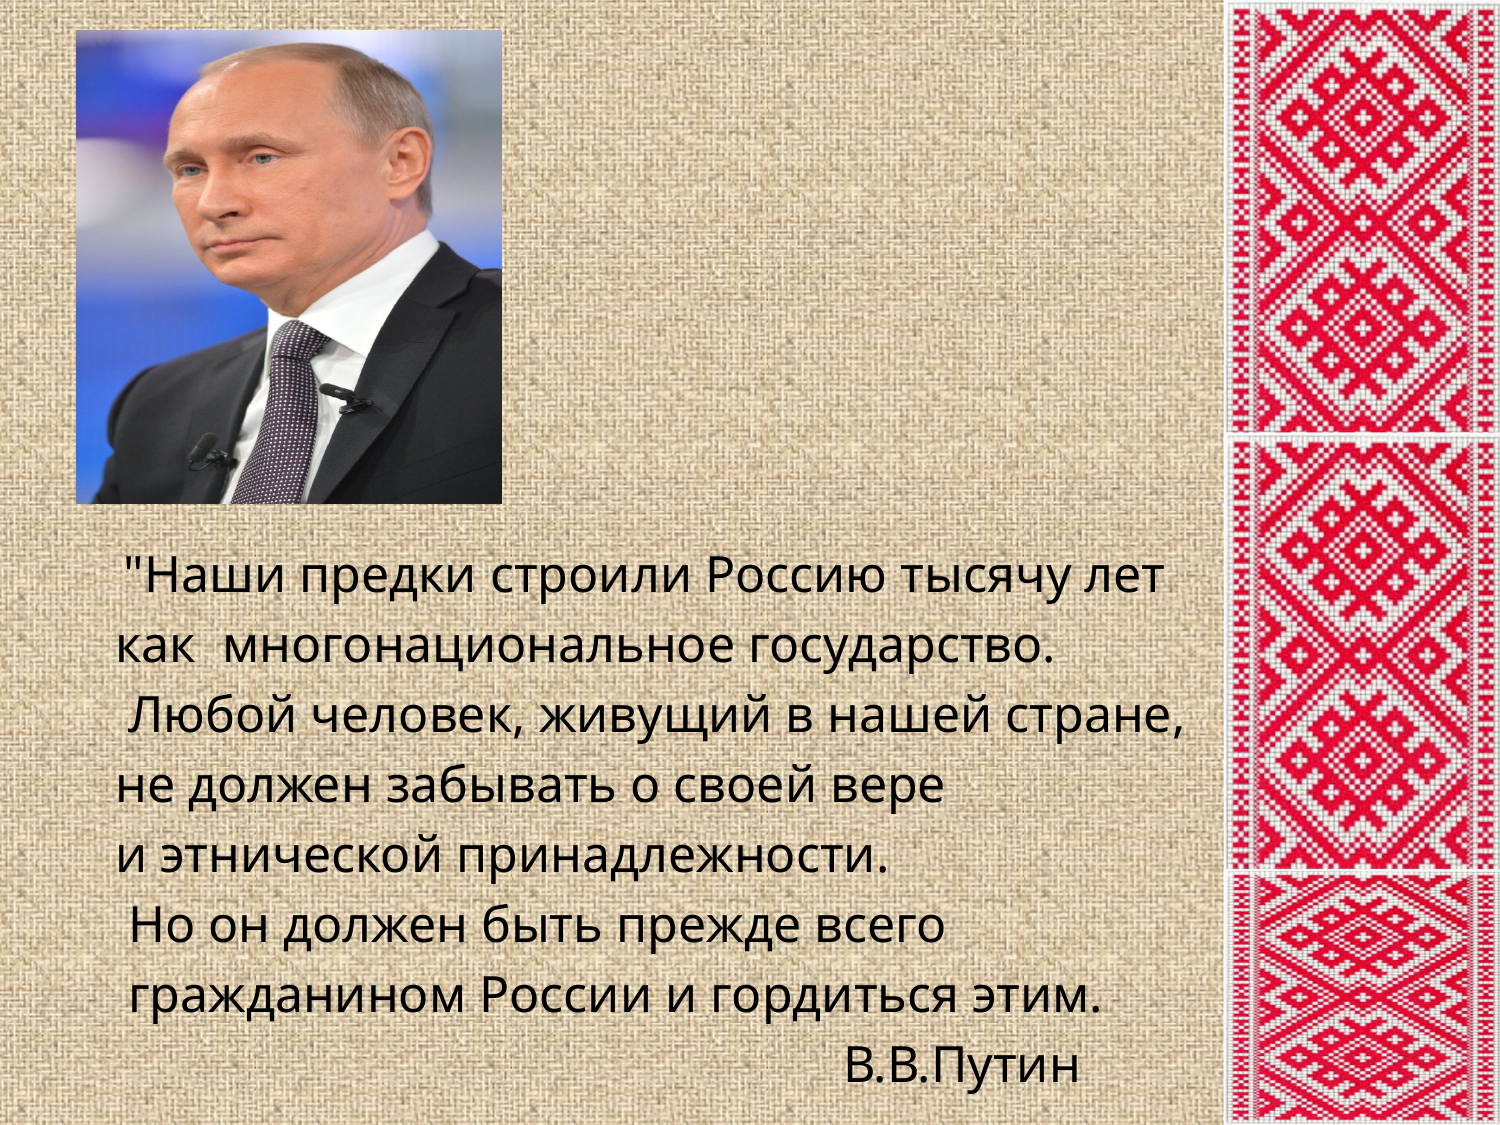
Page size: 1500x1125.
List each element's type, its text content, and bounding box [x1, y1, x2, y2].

picture [1224, 0, 1500, 84]
picture [1138, 433, 1500, 1125]
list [1138, 84, 1500, 362]
title [506, 42, 571, 234]
list "Наши предки строили Россию тысячу лет как многонациональное государство. Любой человек, живущий в нашей стране, не должен забывать о своей вере и этнической принадлежности. Но он должен быть прежде всего гражданином России и гордиться этим. В.В.Путин [100, 479, 1213, 1125]
picture [1224, 362, 1500, 432]
picture [76, 30, 502, 504]
